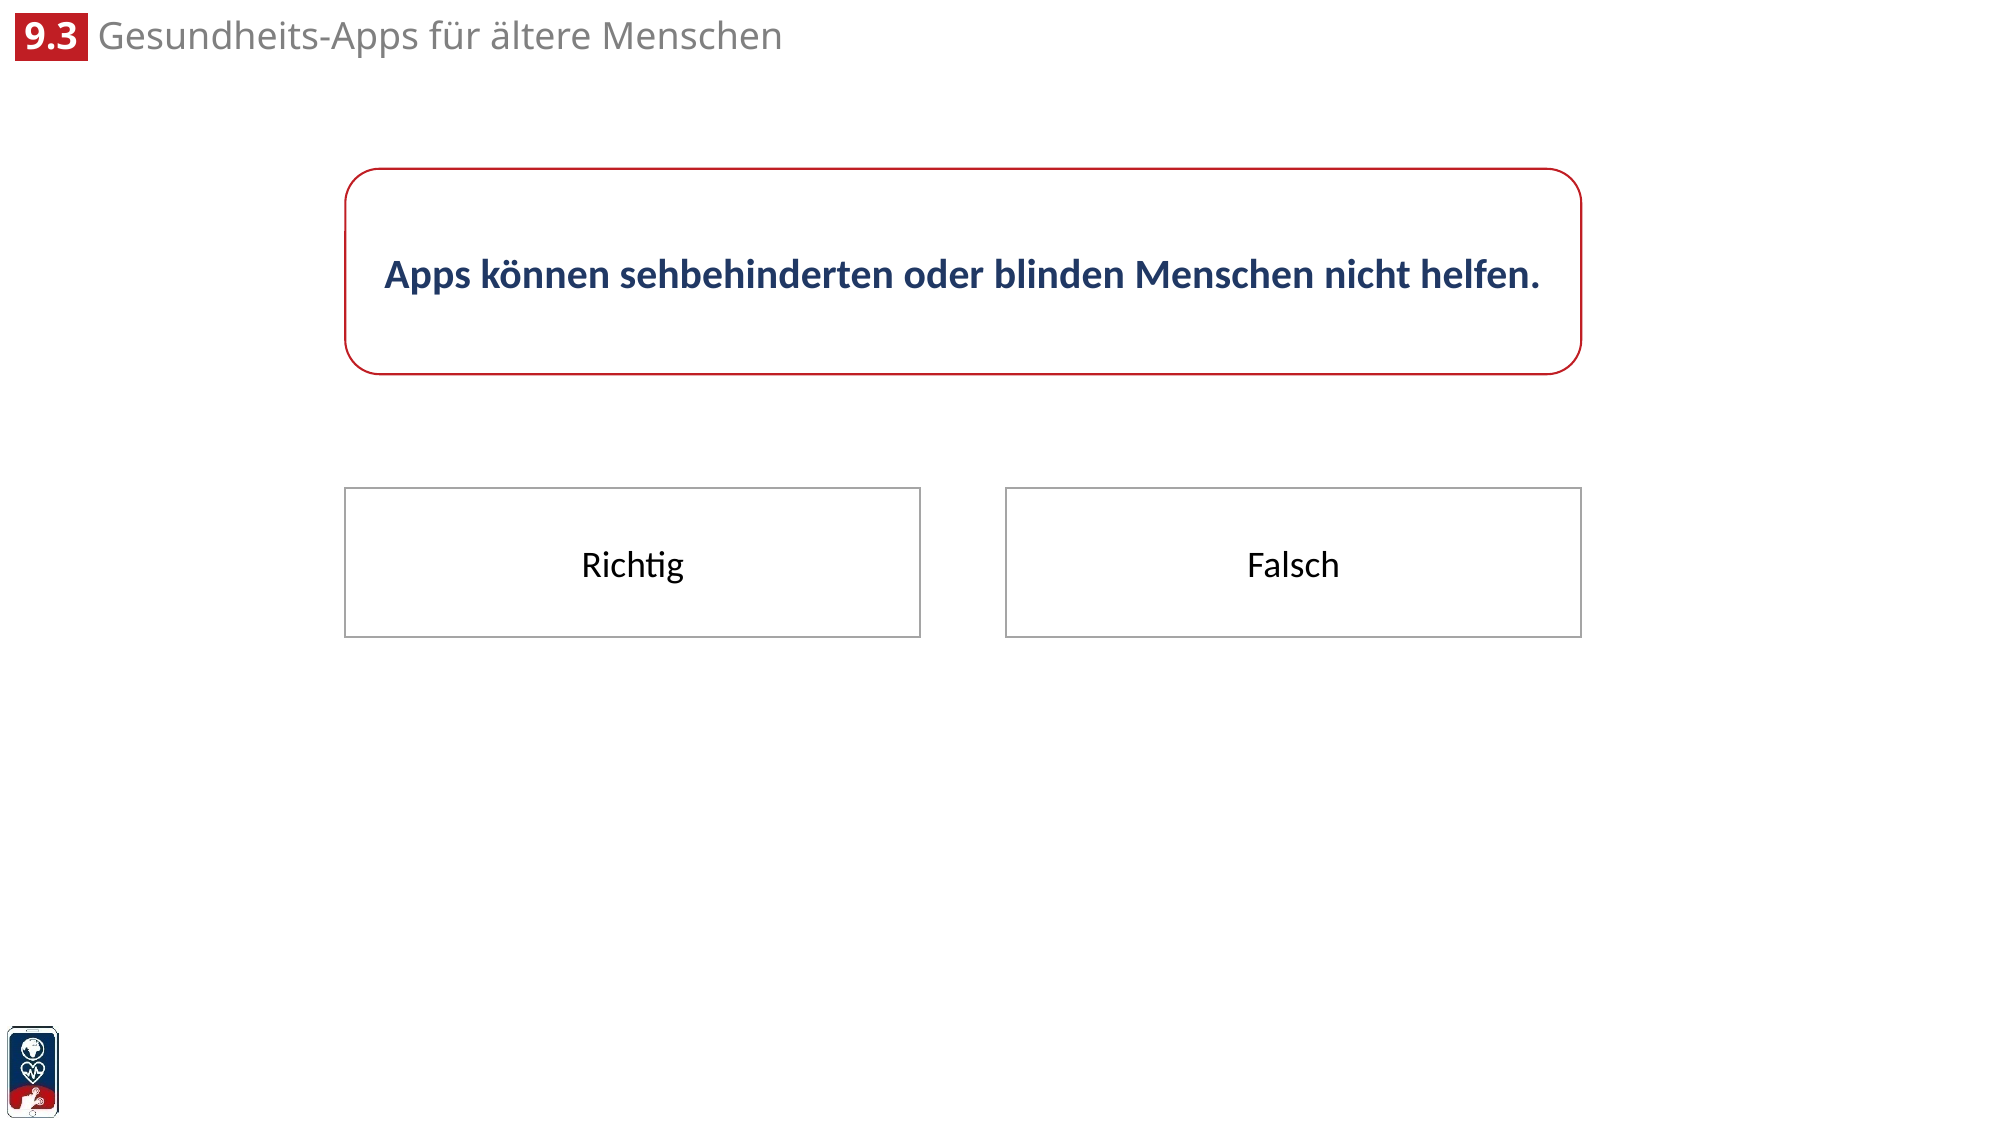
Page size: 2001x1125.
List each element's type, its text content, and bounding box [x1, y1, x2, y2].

text_box Falsch [1005, 487, 1582, 638]
picture [7, 1026, 59, 1118]
text_box Richtig [344, 487, 921, 638]
text_box Apps können sehbehinderten oder blinden Menschen nicht helfen. [344, 167, 1583, 376]
